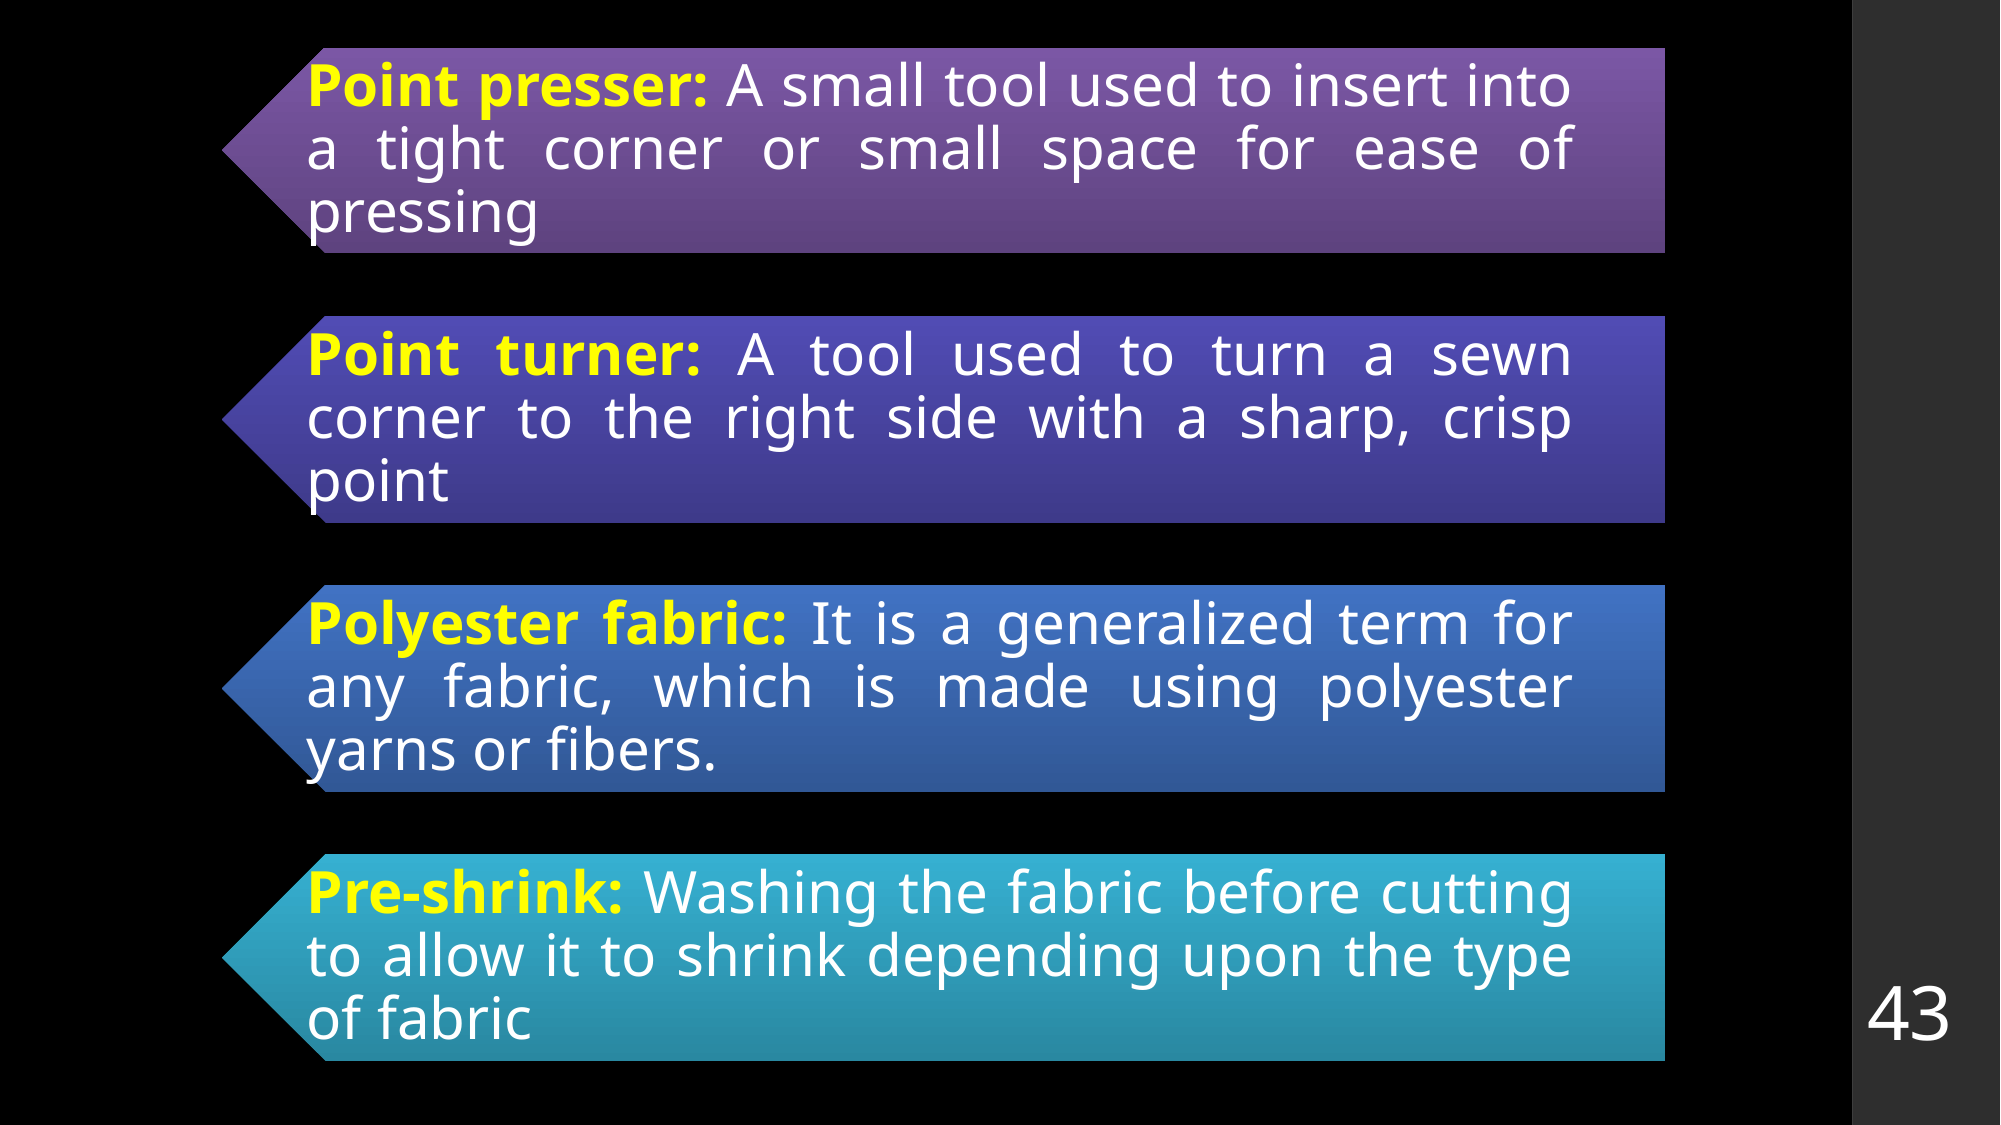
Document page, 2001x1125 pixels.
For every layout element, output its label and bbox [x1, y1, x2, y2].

text_box [0, 45, 1977, 1063]
